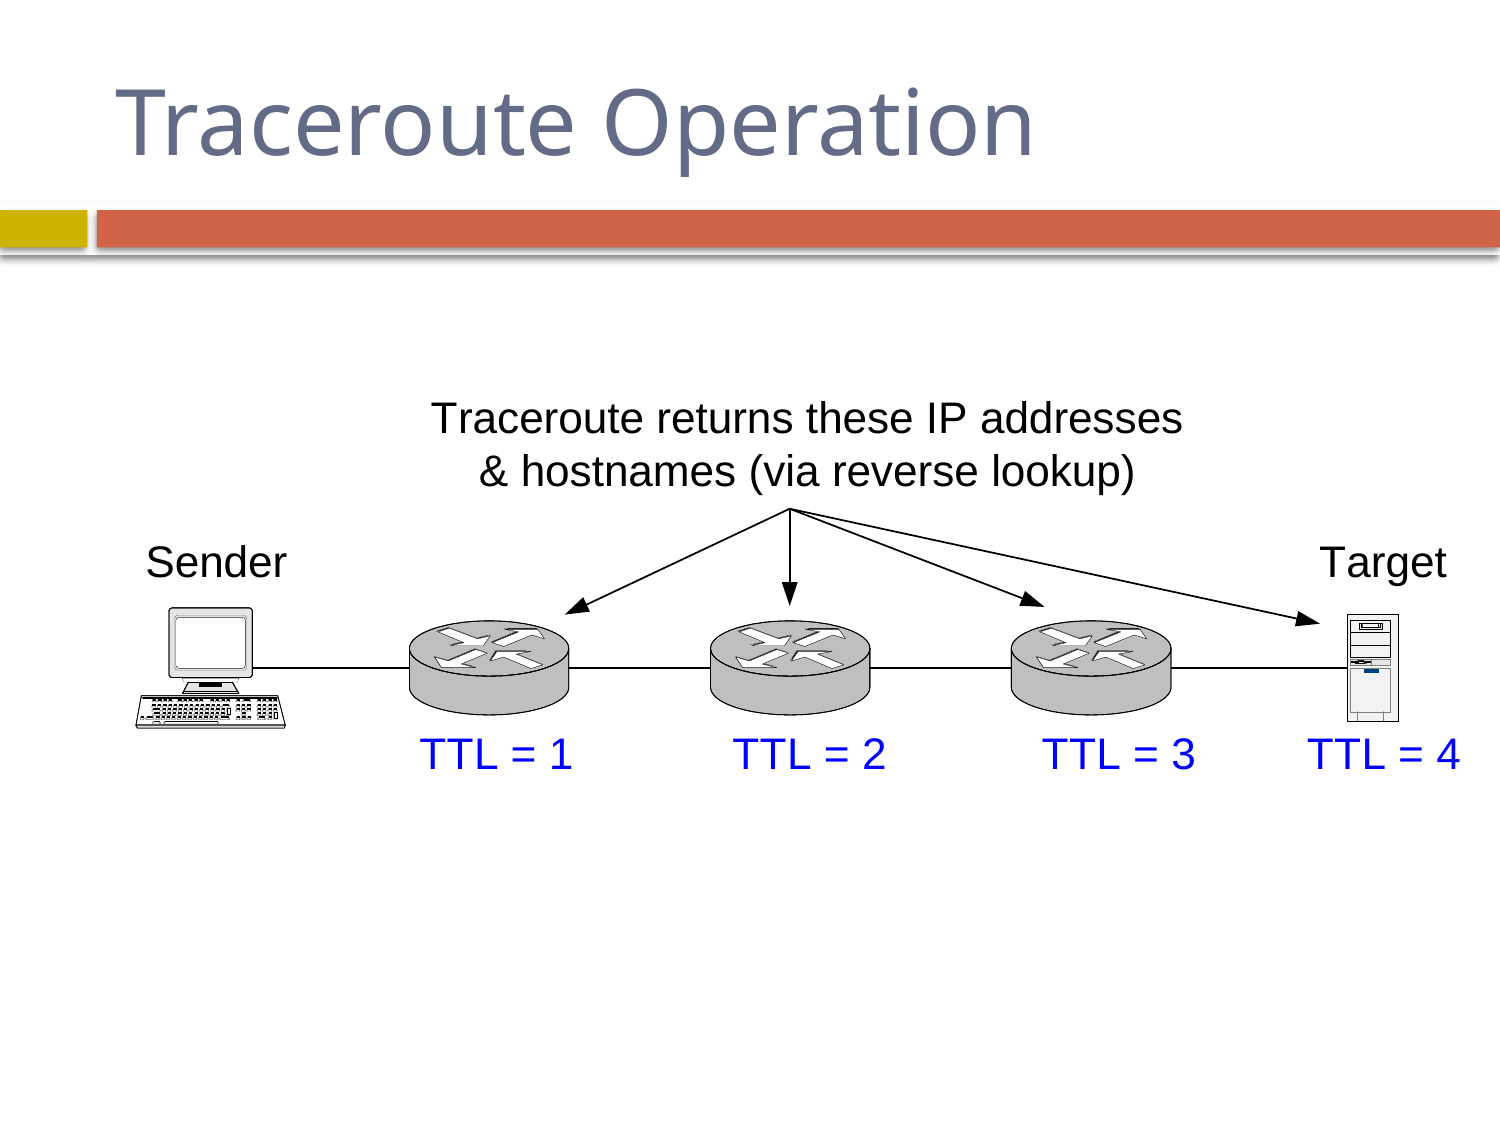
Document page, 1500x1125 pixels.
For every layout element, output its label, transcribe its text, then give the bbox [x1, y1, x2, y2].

title Traceroute Operation [100, 37, 1438, 200]
picture [124, 392, 1500, 794]
